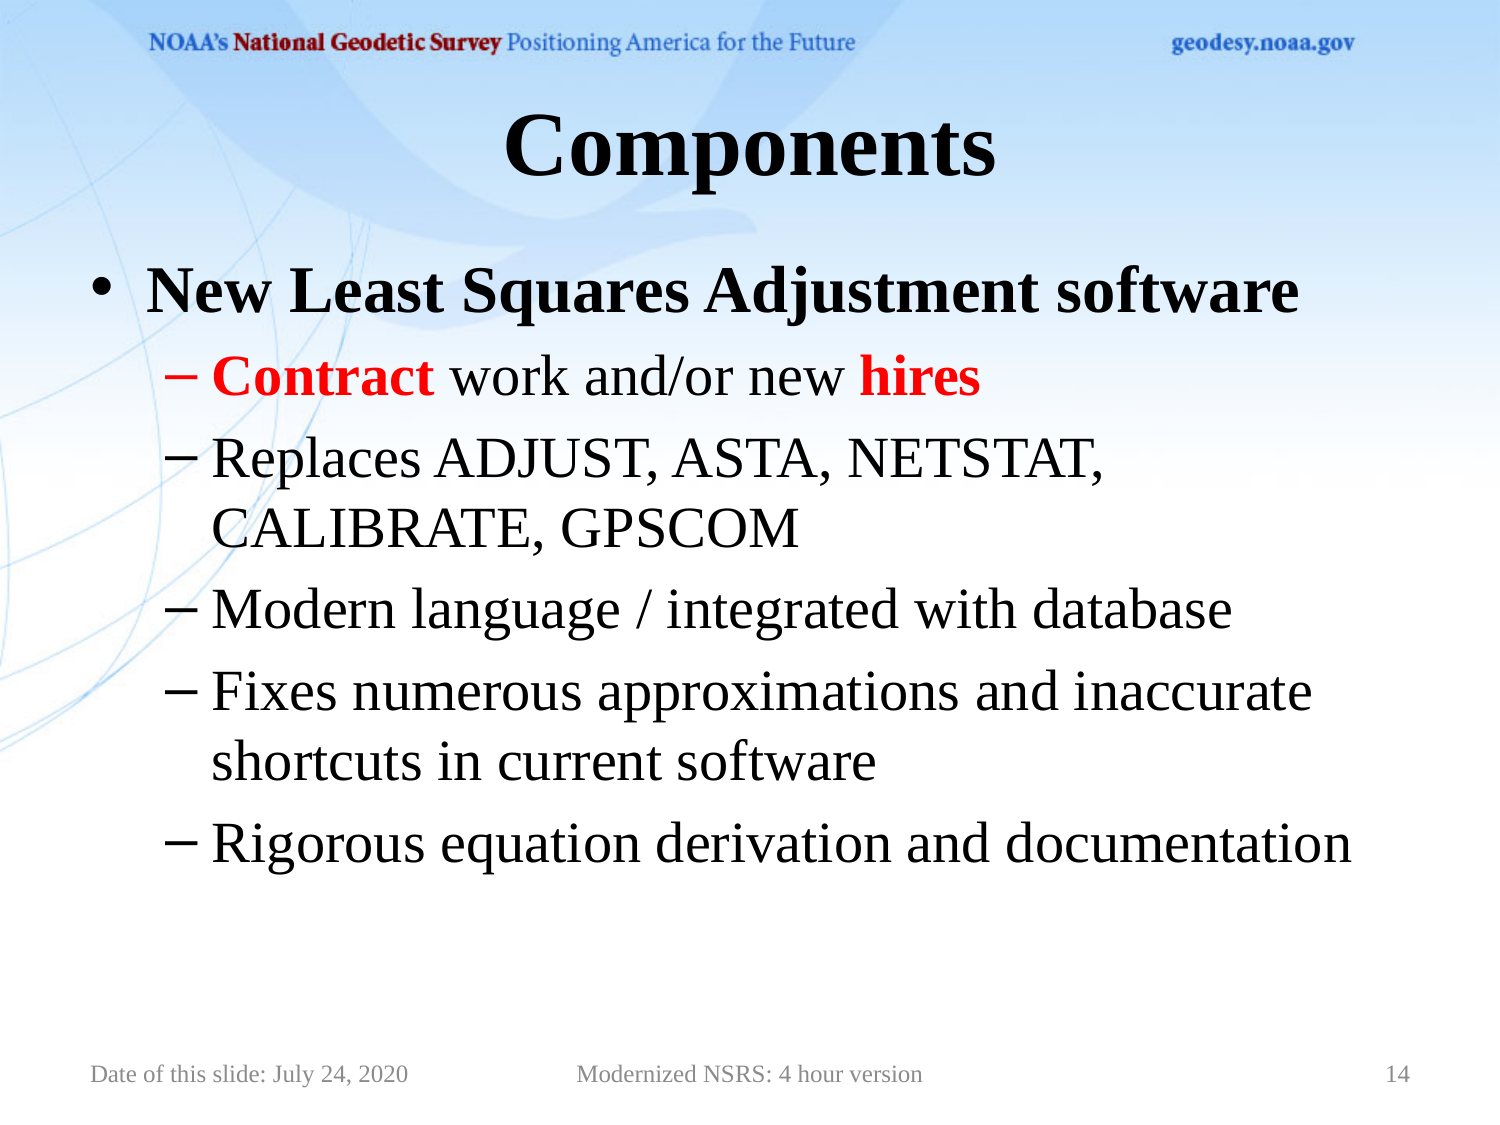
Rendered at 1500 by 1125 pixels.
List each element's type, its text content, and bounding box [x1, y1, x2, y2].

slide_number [75, 1042, 425, 1103]
slide_number 14 [1074, 1042, 1425, 1103]
footer Modernized NSRS: 4 hour version [512, 1042, 988, 1103]
title Components [75, 45, 1425, 233]
picture [0, 0, 1500, 1125]
list New Least Squares Adjustment software Contract work and/or new hires Replaces ADJUST, ASTA, NETSTAT, CALIBRATE, GPSCOM Modern language / integrated with database Fixes numerous approximations and inaccurate shortcuts in current software Rigorous equation derivation and documentation [75, 238, 1425, 981]
